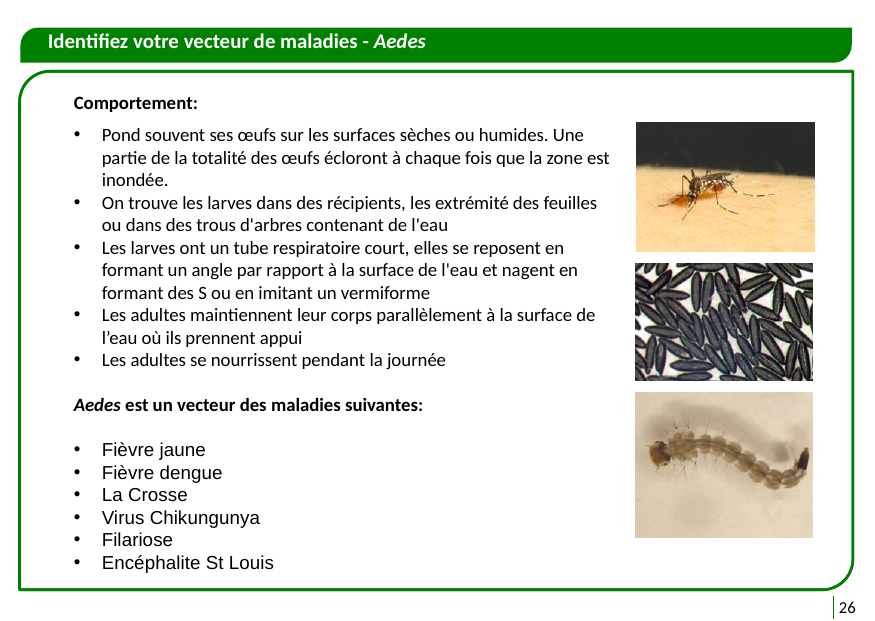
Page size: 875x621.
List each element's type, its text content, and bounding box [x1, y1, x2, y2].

picture [635, 392, 813, 538]
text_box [823, 589, 872, 621]
text_box [17, 69, 855, 592]
text_box Identifiez votre vecteur de maladies - Aedes [33, 20, 790, 61]
picture [636, 122, 816, 253]
picture [634, 263, 813, 382]
text_box [18, 25, 854, 65]
